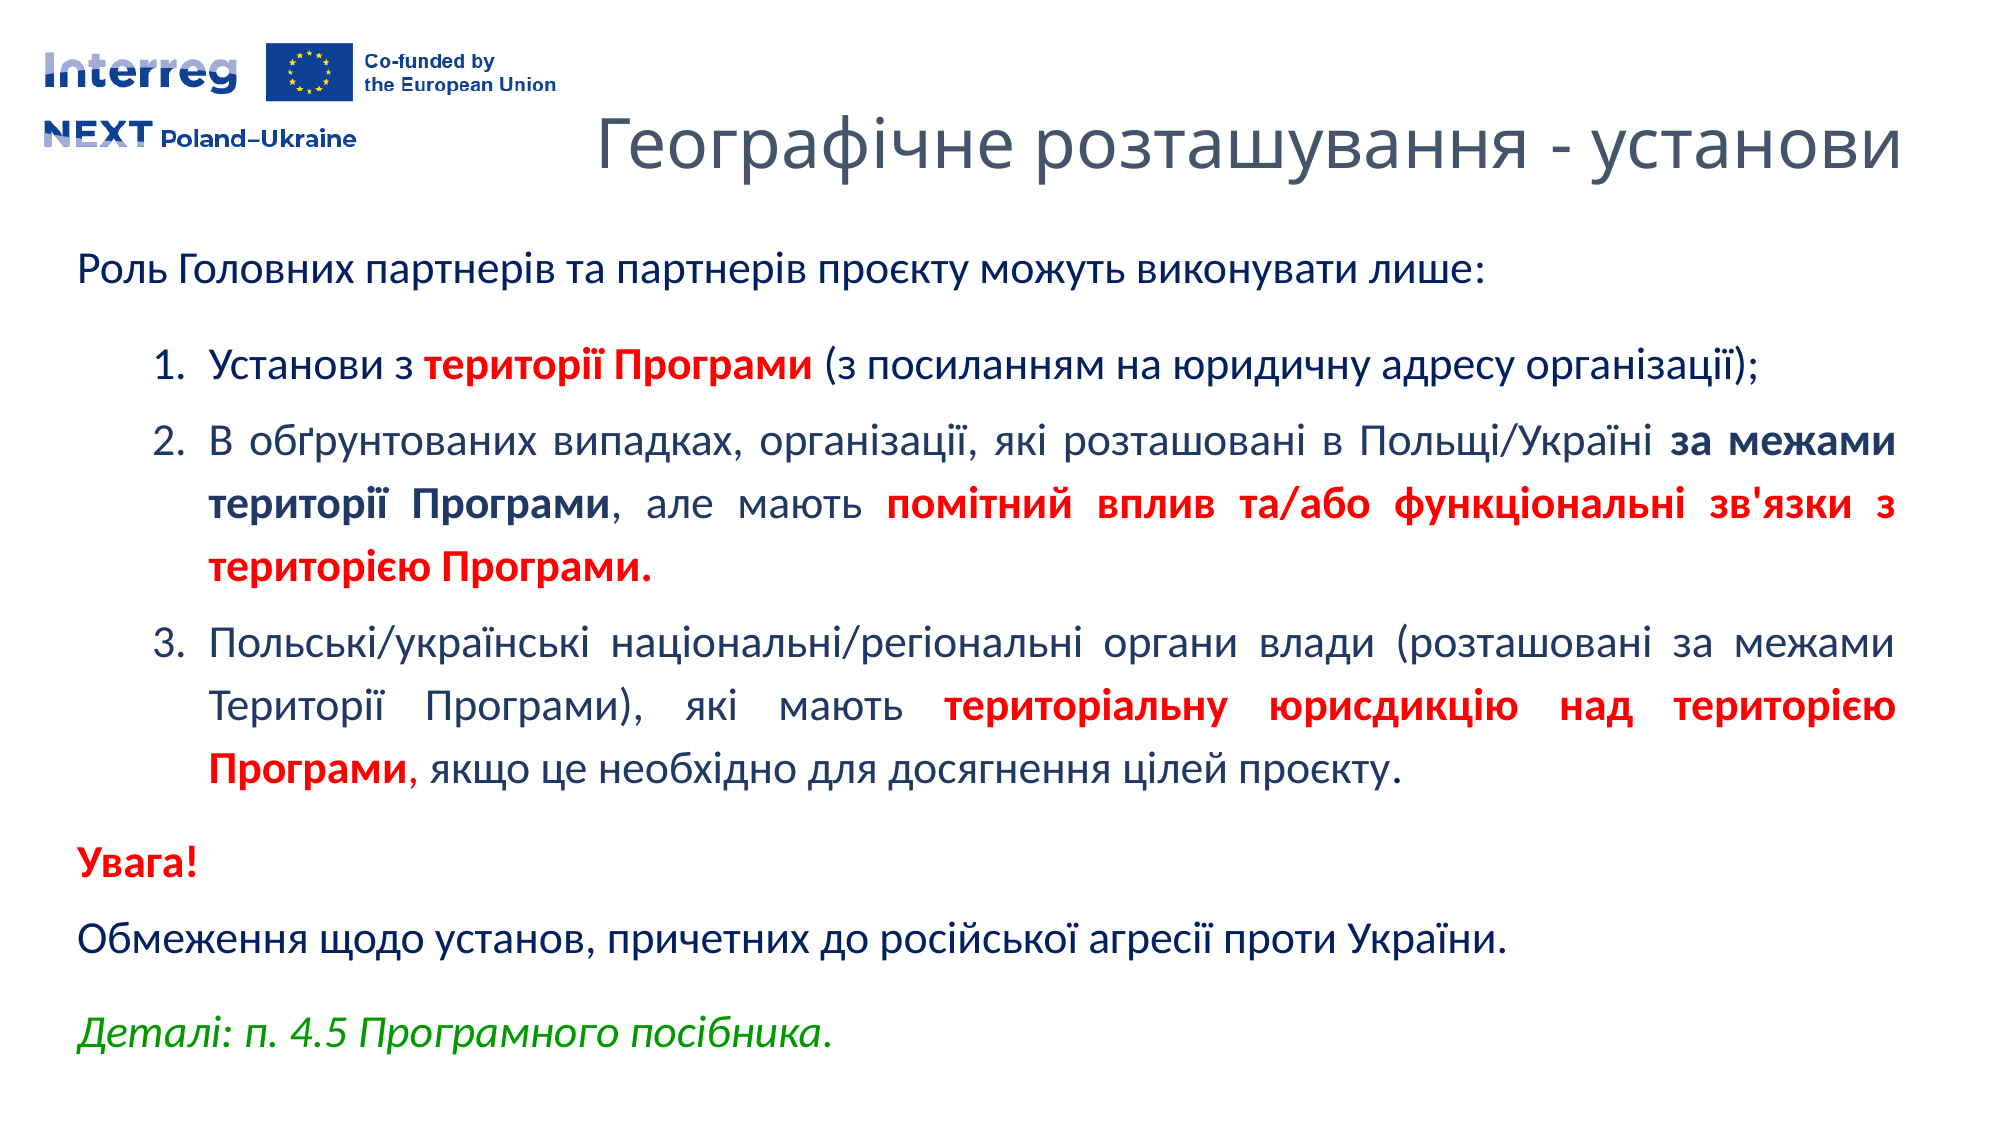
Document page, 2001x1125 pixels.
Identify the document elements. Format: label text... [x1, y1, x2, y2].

picture [24, 19, 575, 181]
text_box Роль Головних партнерів та партнерів проєкту можуть виконувати лише: Установи з території Програми (з посиланням на юридичну адресу організації); В обґрунтованих випадках, організації, які розташовані в Польщі/Україні за межами території Програми, але мають помітний вплив та/або функціональні зв'язки з територією Програми. Польські/українські національні/регіональні органи влади (розташовані за межами Території Програми), які мають територіальну юрисдикцію над територією Програми, якщо це необхідно для досягнення цілей проєкту. Увага! Обмеження щодо установ, причетних до російської агресії проти України. Деталі: п. 4.5 Програмного посібника. [62, 236, 1920, 1125]
text_box Географічне розташування - установи [524, 59, 1920, 191]
